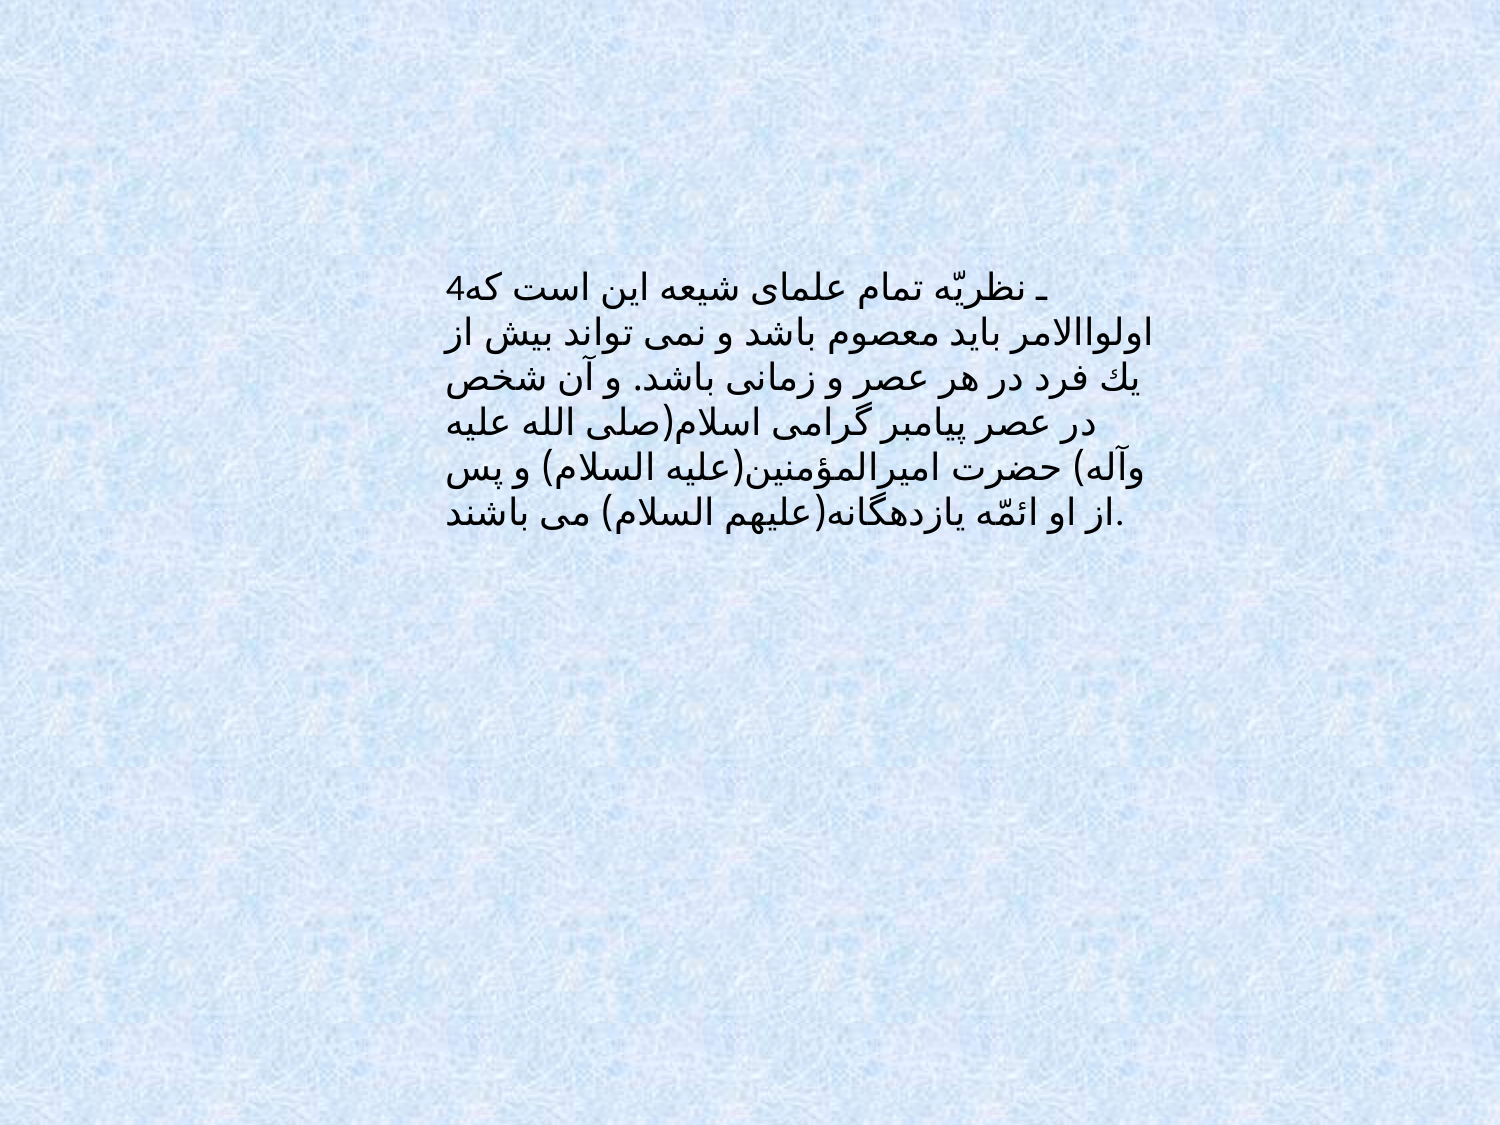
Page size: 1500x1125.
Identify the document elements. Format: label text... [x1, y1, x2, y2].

text_box 4ـ نظريّه تمام علماى شيعه اين است كه اولواالامر بايد معصوم باشد و نمى تواند بيش از يك فرد در هر عصر و زمانى باشد. و آن شخص در عصر پيامبر گرامى اسلام(صلى الله عليه وآله) حضرت اميرالمؤمنين(عليه السلام) و پس از او ائمّه يازدهگانه(عليهم السلام) مى باشند. [430, 255, 1181, 540]
picture [0, 0, 1500, 1125]
